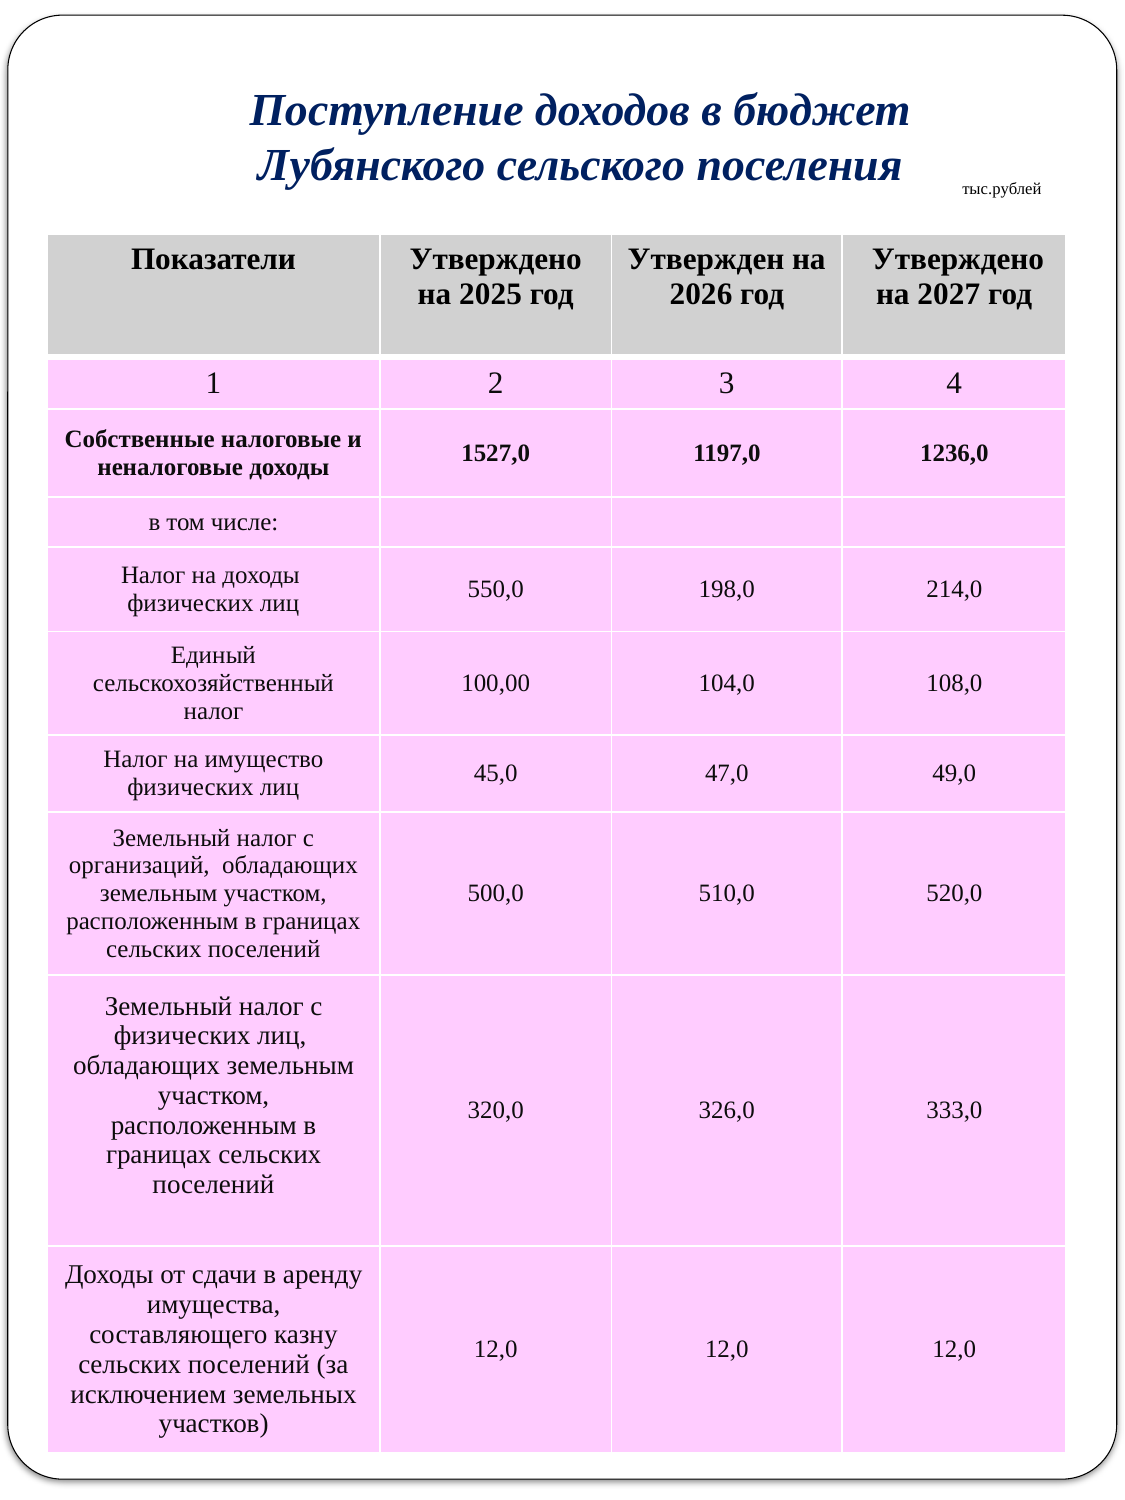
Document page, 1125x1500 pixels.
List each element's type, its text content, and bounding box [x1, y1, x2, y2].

table_cell 12,0 [843, 1247, 1065, 1452]
table_cell 326,0 [612, 976, 841, 1245]
table_cell [381, 498, 611, 546]
table_cell Единый сельскохозяйственный налог [48, 632, 379, 734]
table_cell 4 [843, 360, 1065, 408]
table_cell 320,0 [381, 976, 611, 1245]
table_cell 1527,0 [381, 410, 611, 496]
table_cell 333,0 [843, 976, 1065, 1245]
text_box тыс.рублей [936, 151, 1067, 224]
table_cell 214,0 [843, 548, 1065, 631]
table_cell [612, 498, 841, 546]
table_cell 3 [612, 360, 841, 408]
table_cell 49,0 [843, 736, 1065, 811]
table_cell 108,0 [843, 632, 1065, 734]
table_header Утверждено на 2025 год [381, 235, 611, 354]
table_cell 2 [381, 360, 611, 408]
table_header Утверждено на 2027 год [843, 235, 1065, 354]
table_cell 12,0 [612, 1247, 841, 1452]
table_cell 1 [48, 360, 379, 408]
table_header Утвержден на 2026 год [612, 235, 841, 354]
text_box Поступление доходов в бюджет Лубянского сельского поселения [233, 46, 938, 224]
table_cell 510,0 [612, 813, 841, 974]
table_cell 104,0 [612, 632, 841, 734]
table_cell 500,0 [381, 813, 611, 974]
table_cell Земельный налог с организаций, обладающих земельным участком, расположенным в границах сельских поселений [48, 813, 379, 974]
table_cell в том числе: [48, 498, 379, 546]
table_header Показатели [48, 235, 379, 354]
table_cell Земельный налог с физических лиц, обладающих земельным участком, расположенным в границах сельских поселений [48, 976, 379, 1245]
table_cell [843, 498, 1065, 546]
table_cell Доходы от сдачи в аренду имущества, составляющего казну сельских поселений (за исключением земельных участков) [48, 1247, 379, 1452]
table_cell 45,0 [381, 736, 611, 811]
table_cell 1236,0 [843, 410, 1065, 496]
table_cell Собственные налоговые и неналоговые доходы [48, 410, 379, 496]
table_cell 520,0 [843, 813, 1065, 974]
table_cell 550,0 [381, 548, 611, 631]
table_cell 198,0 [612, 548, 841, 631]
table_cell Налог на доходы физических лиц [48, 548, 379, 631]
table_cell 12,0 [381, 1247, 611, 1452]
table_cell 47,0 [612, 736, 841, 811]
table_cell 100,00 [381, 632, 611, 734]
table_cell 1197,0 [612, 410, 841, 496]
table_cell Налог на имущество физических лиц [48, 736, 379, 811]
